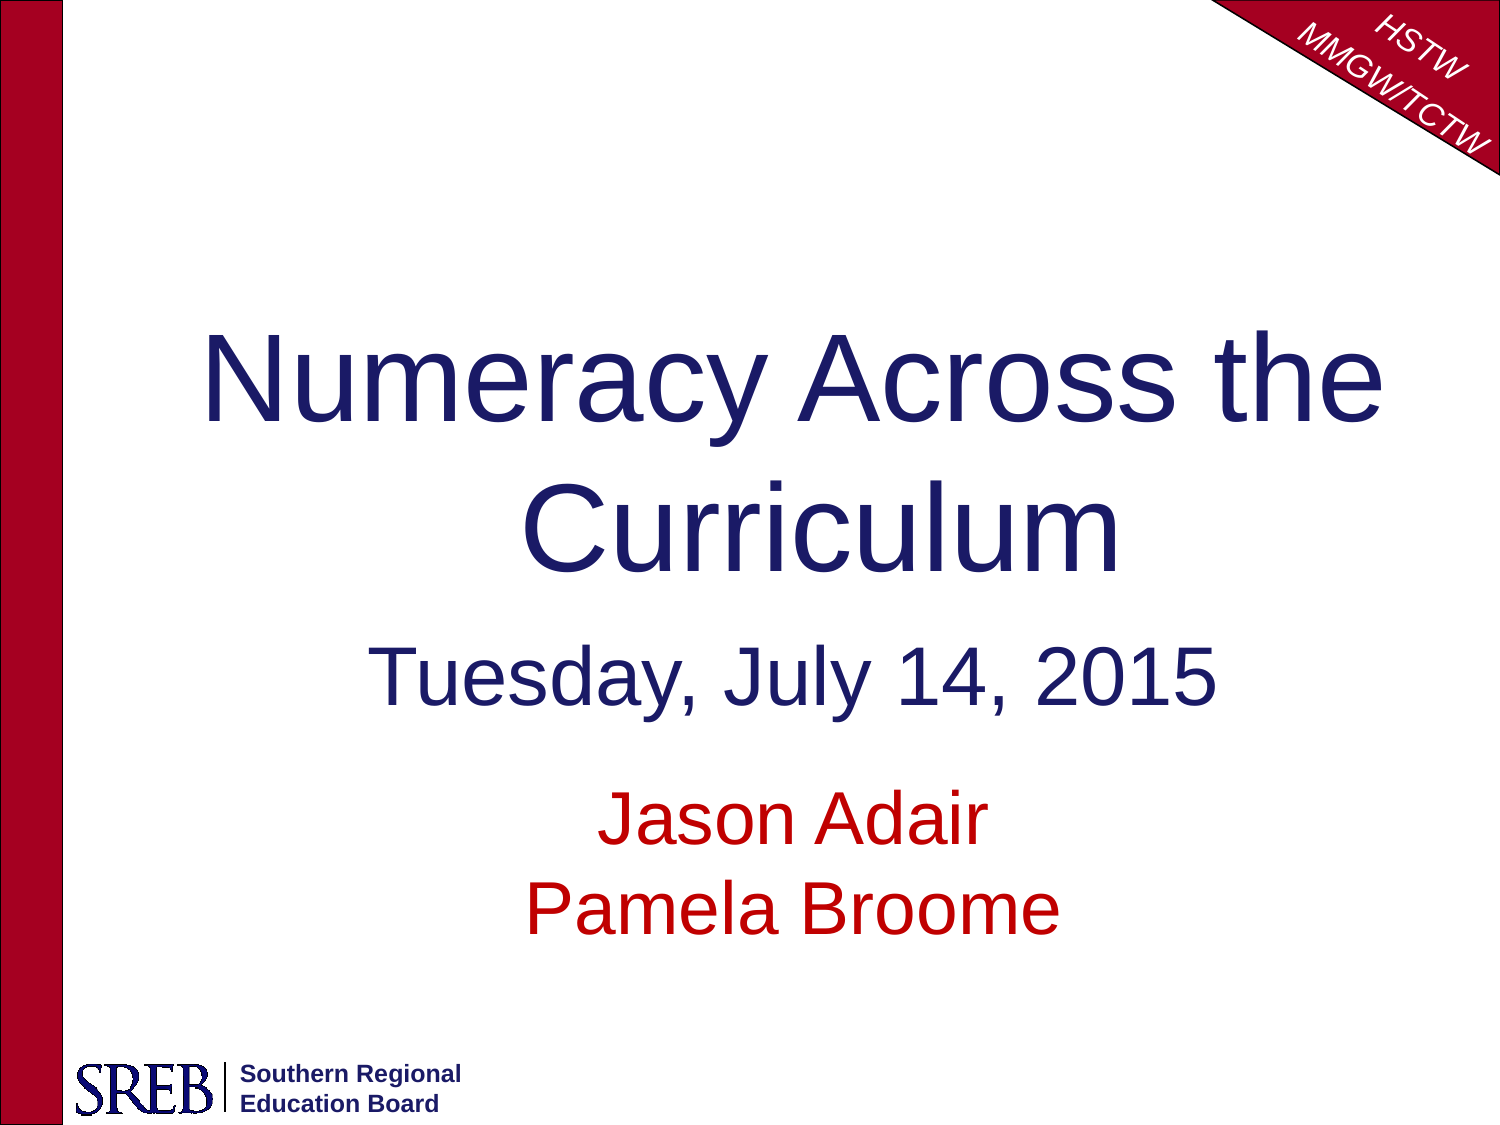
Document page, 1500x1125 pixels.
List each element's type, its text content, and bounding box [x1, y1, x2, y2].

text_box Jason Adair Pamela Broome [149, 762, 1438, 958]
text_box Numeracy Across the Curriculum Tuesday, July 14, 2015 [149, 289, 1438, 730]
